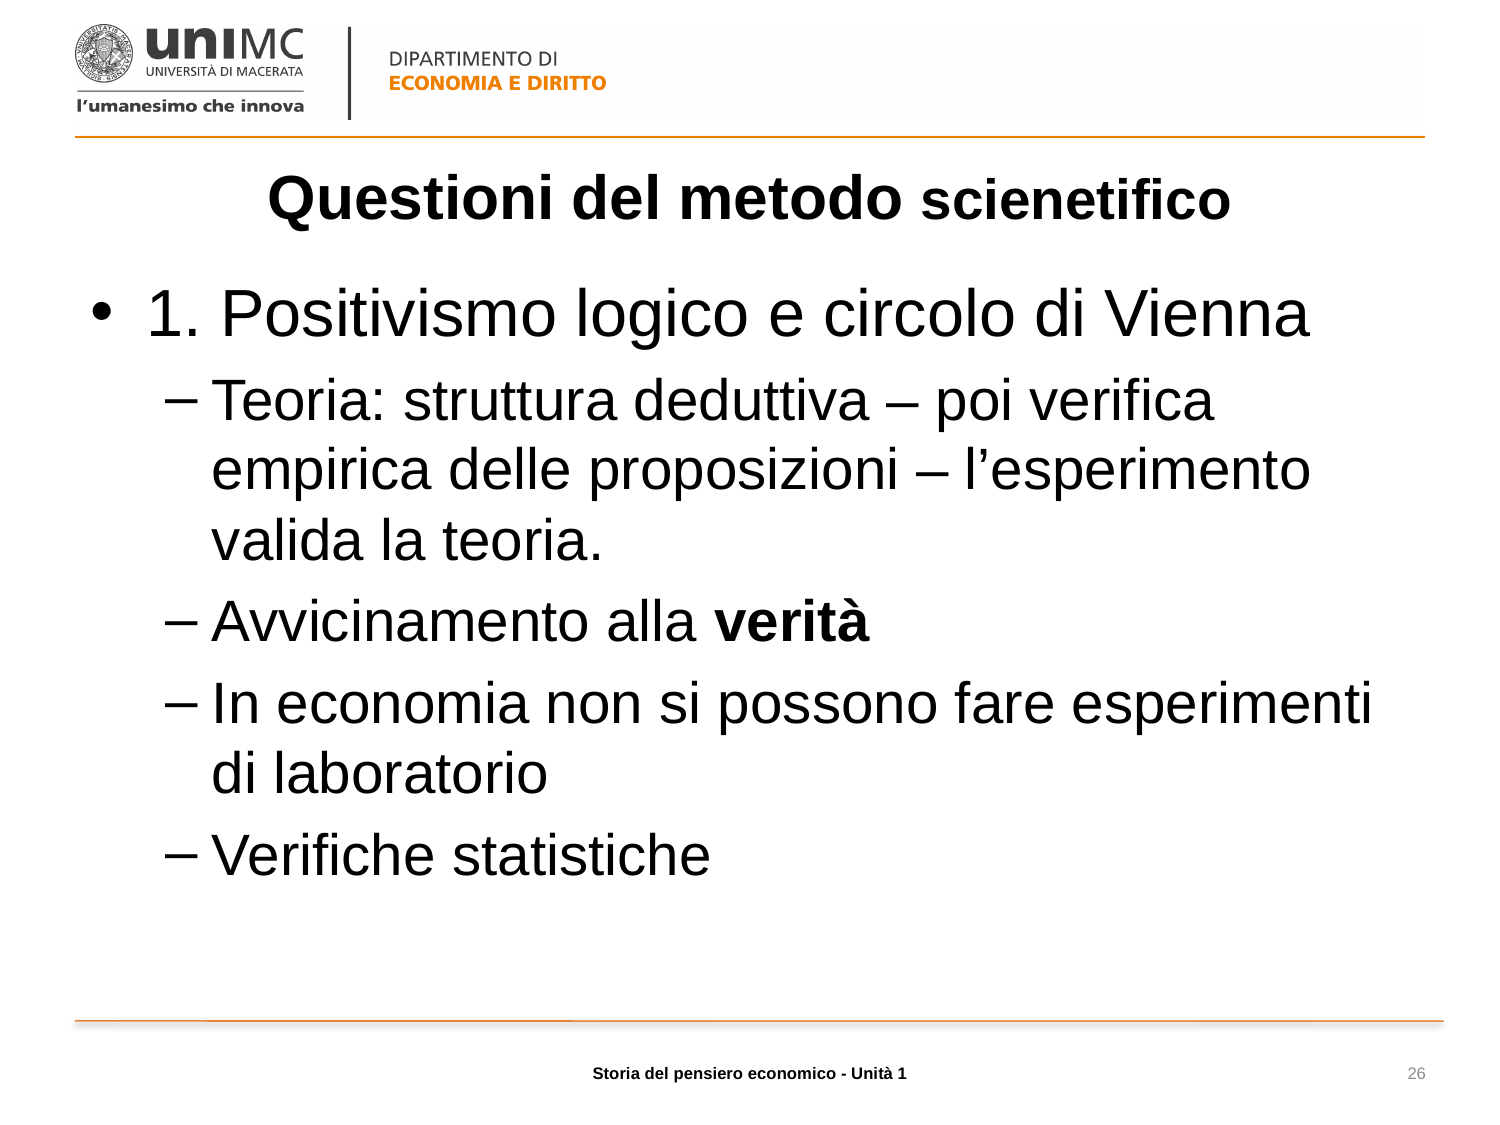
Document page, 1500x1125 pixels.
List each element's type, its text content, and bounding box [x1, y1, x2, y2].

slide_number 26 [1091, 1042, 1442, 1103]
title Questioni del metodo scienetifico [75, 149, 1425, 241]
list 1. Positivismo logico e circolo di Vienna Teoria: struttura deduttiva – poi verifica empirica delle proposizioni – l’esperimento valida la teoria. Avvicinamento alla verità In economia non si possono fare esperimenti di laboratorio Verifiche statistiche [75, 262, 1425, 1005]
footer Storia del pensiero economico - Unità 1 [512, 1042, 988, 1103]
picture [75, 24, 1425, 138]
